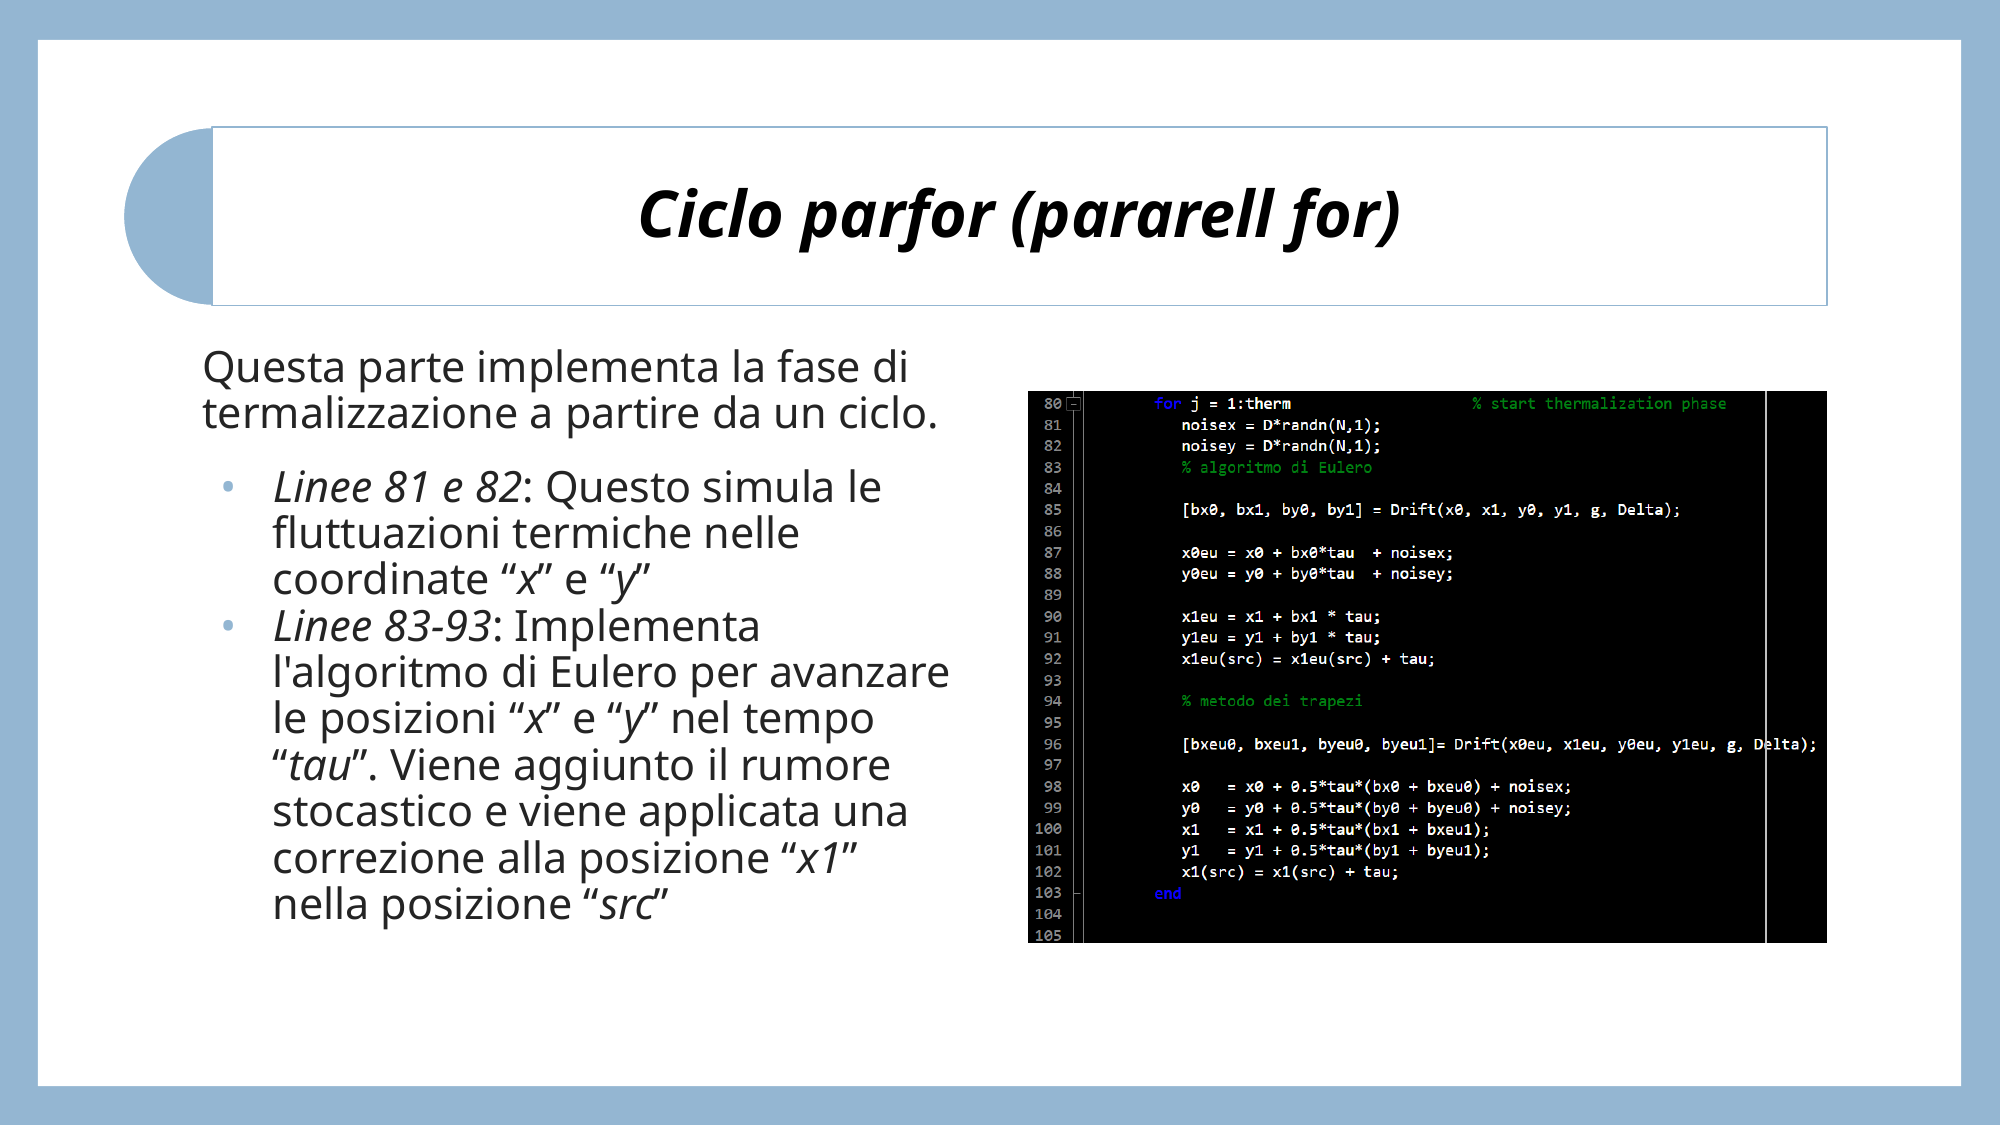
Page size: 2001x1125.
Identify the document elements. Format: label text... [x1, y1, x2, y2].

picture [1027, 391, 1828, 944]
list Questa parte implementa la fase di termalizzazione a partire da un ciclo. Linee 81 e 82: Questo simula le fluttuazioni termiche nelle coordinate “x” e “y” Linee 83-93: Implementa l'algoritmo di Eulero per avanzare le posizioni “x” e “y” nel tempo “tau”. Viene aggiunto il rumore stocastico e viene applicata una correzione alla posizione “x1” nella posizione “src” [187, 337, 968, 998]
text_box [122, 127, 1828, 306]
